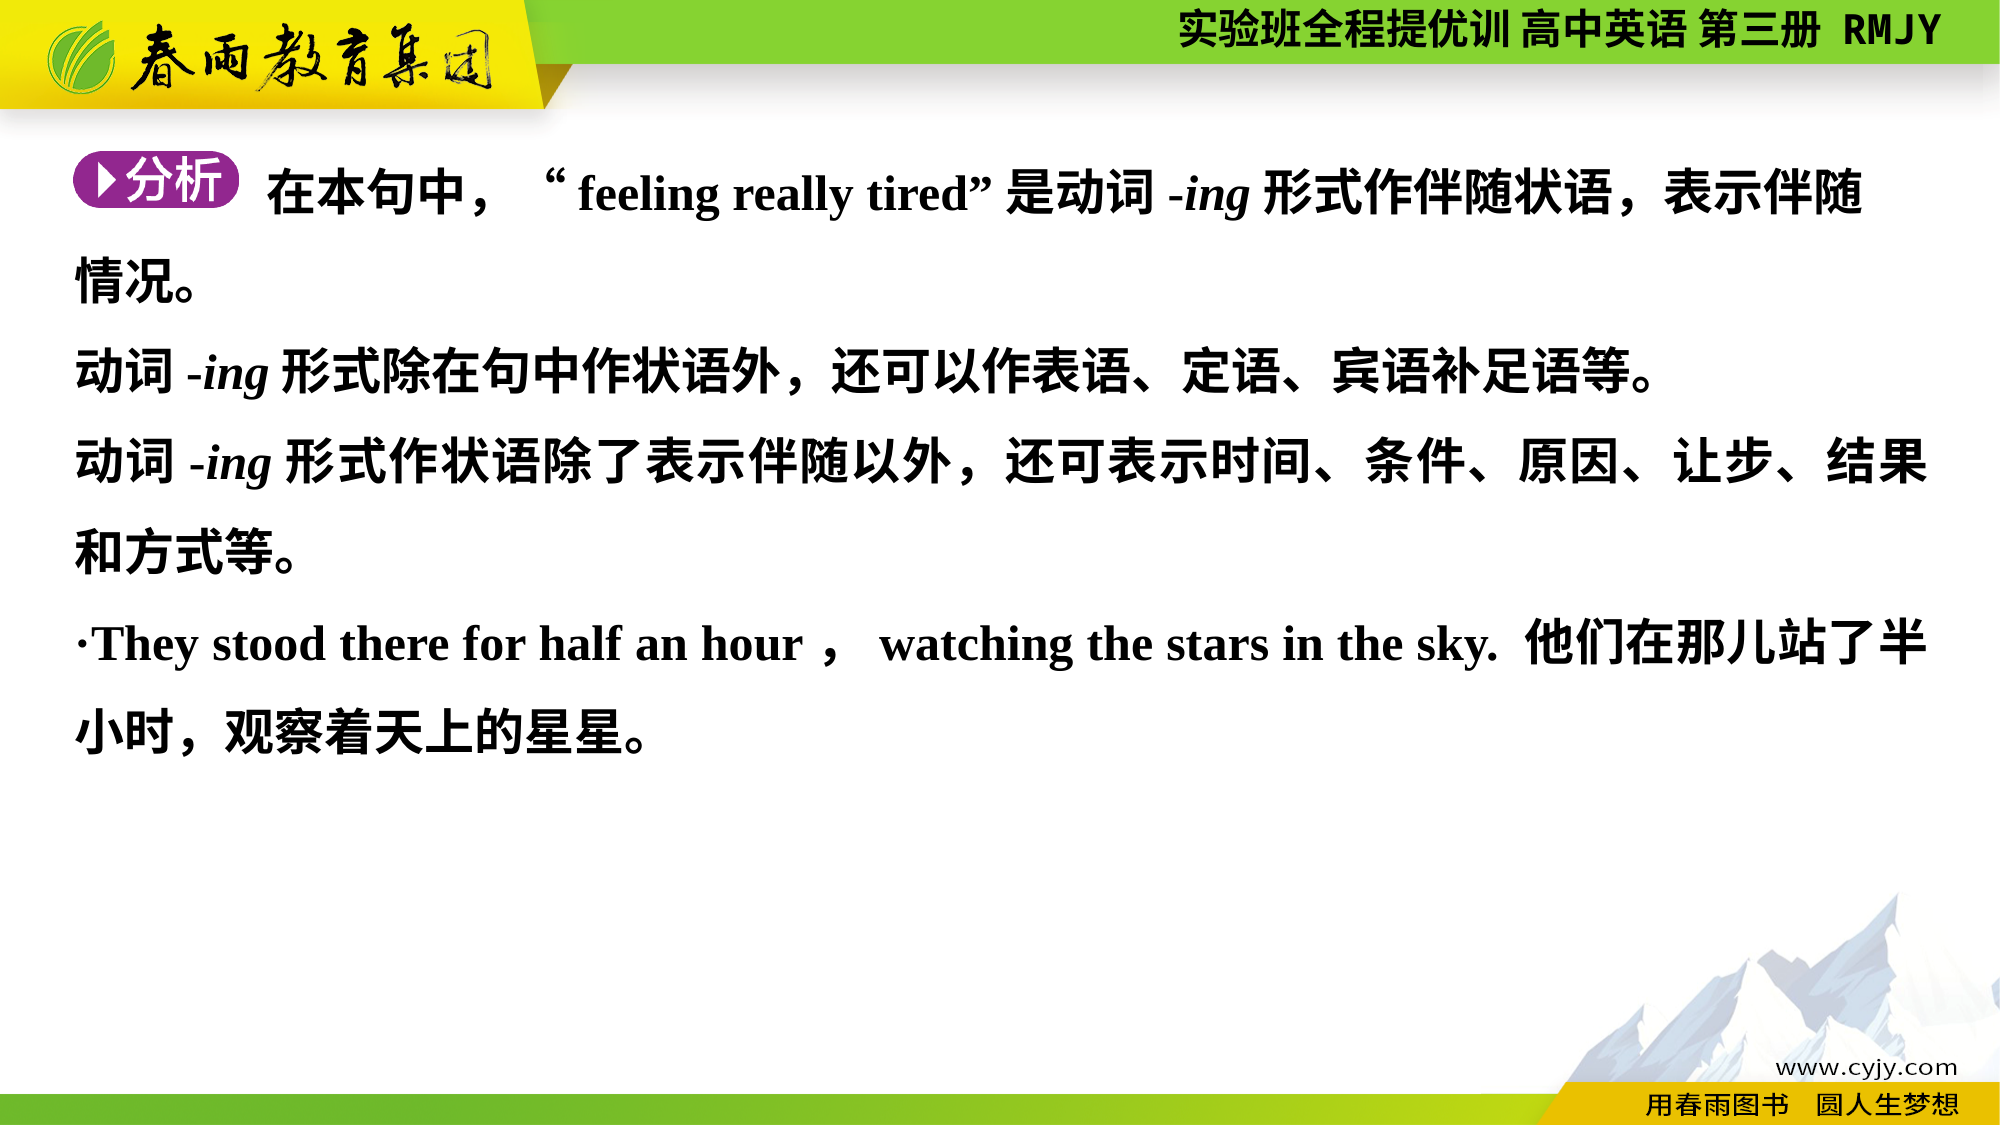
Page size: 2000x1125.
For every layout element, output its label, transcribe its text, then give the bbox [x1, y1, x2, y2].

list 在本句中，“feeling really tired”是动词-ing形式作伴随状语，表示伴随 情况。 动词-ing形式除在句中作状语外，还可以作表语、定语、宾语补足语等。 动词-ing形式作状语除了表示伴随以外，还可表示时间、条件、原因、让步、结果和方式等。 ·They stood there for half an hour，watching the stars in the sky. 他们在那儿站了半小时，观察着天上的星星。 [59, 122, 1944, 774]
picture [0, 0, 2000, 1125]
